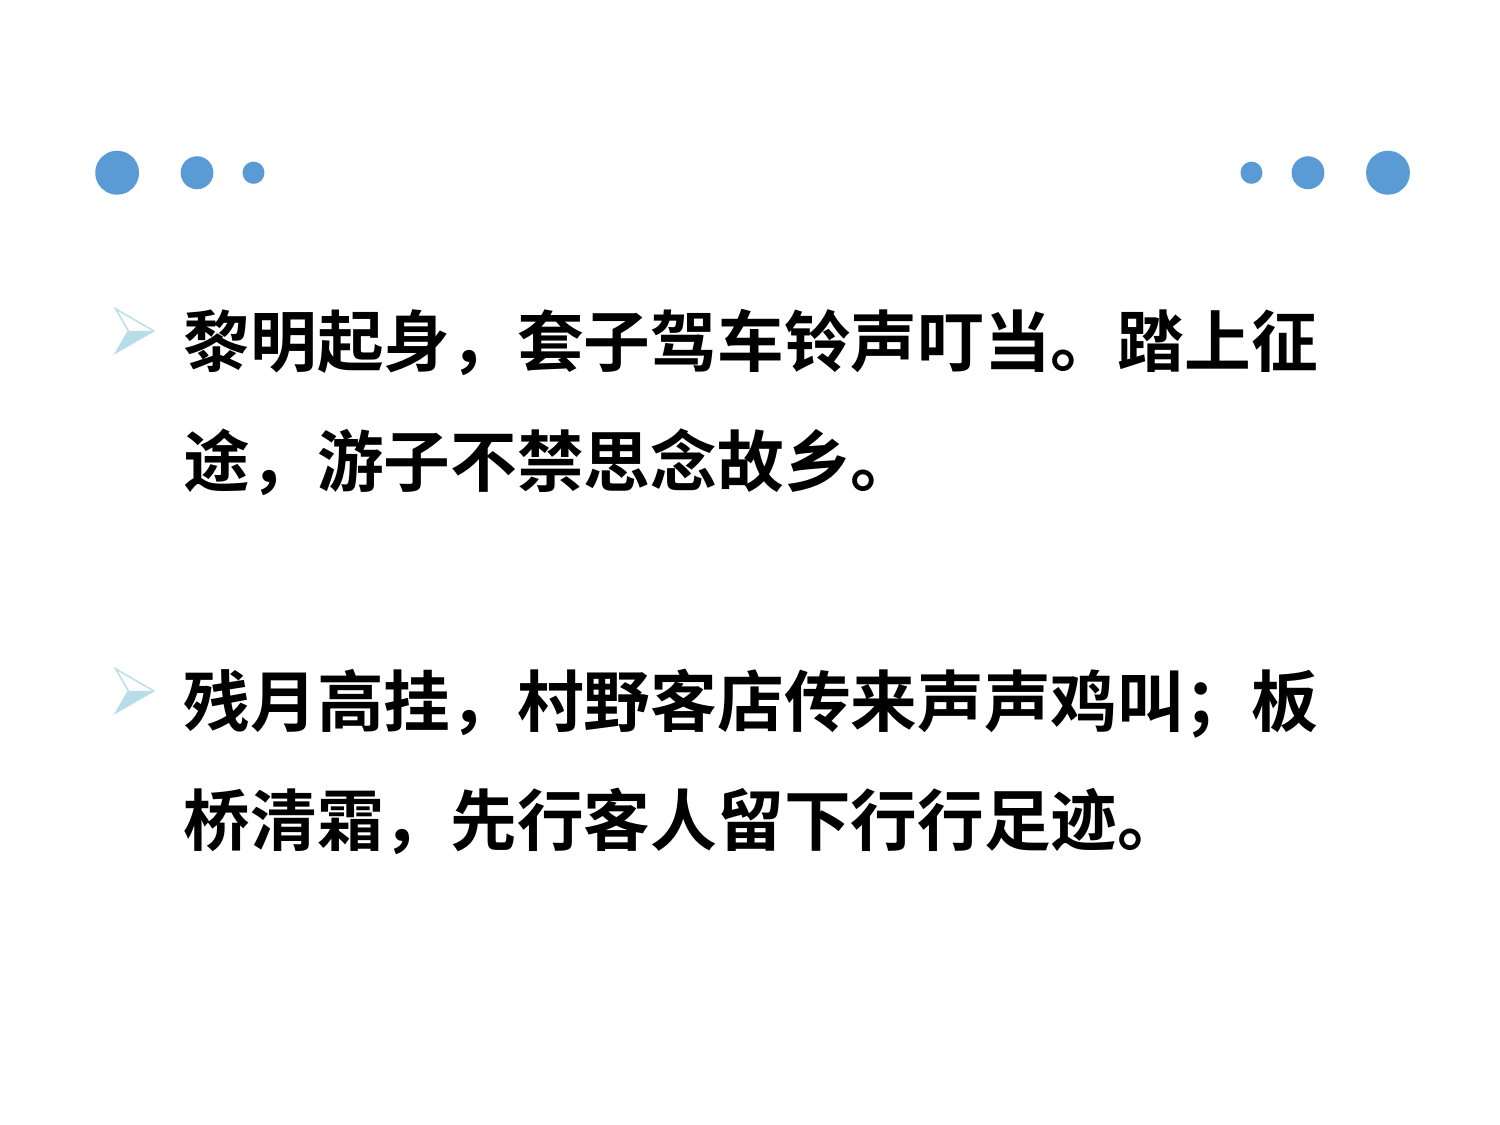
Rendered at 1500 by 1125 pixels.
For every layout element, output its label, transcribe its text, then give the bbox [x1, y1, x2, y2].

text_box 黎明起身，套子驾车铃声叮当。踏上征途，游子不禁思念故乡。 残月高挂，村野客店传来声声鸡叫；板桥清霜，先行客人留下行行足迹。 [93, 252, 1371, 867]
